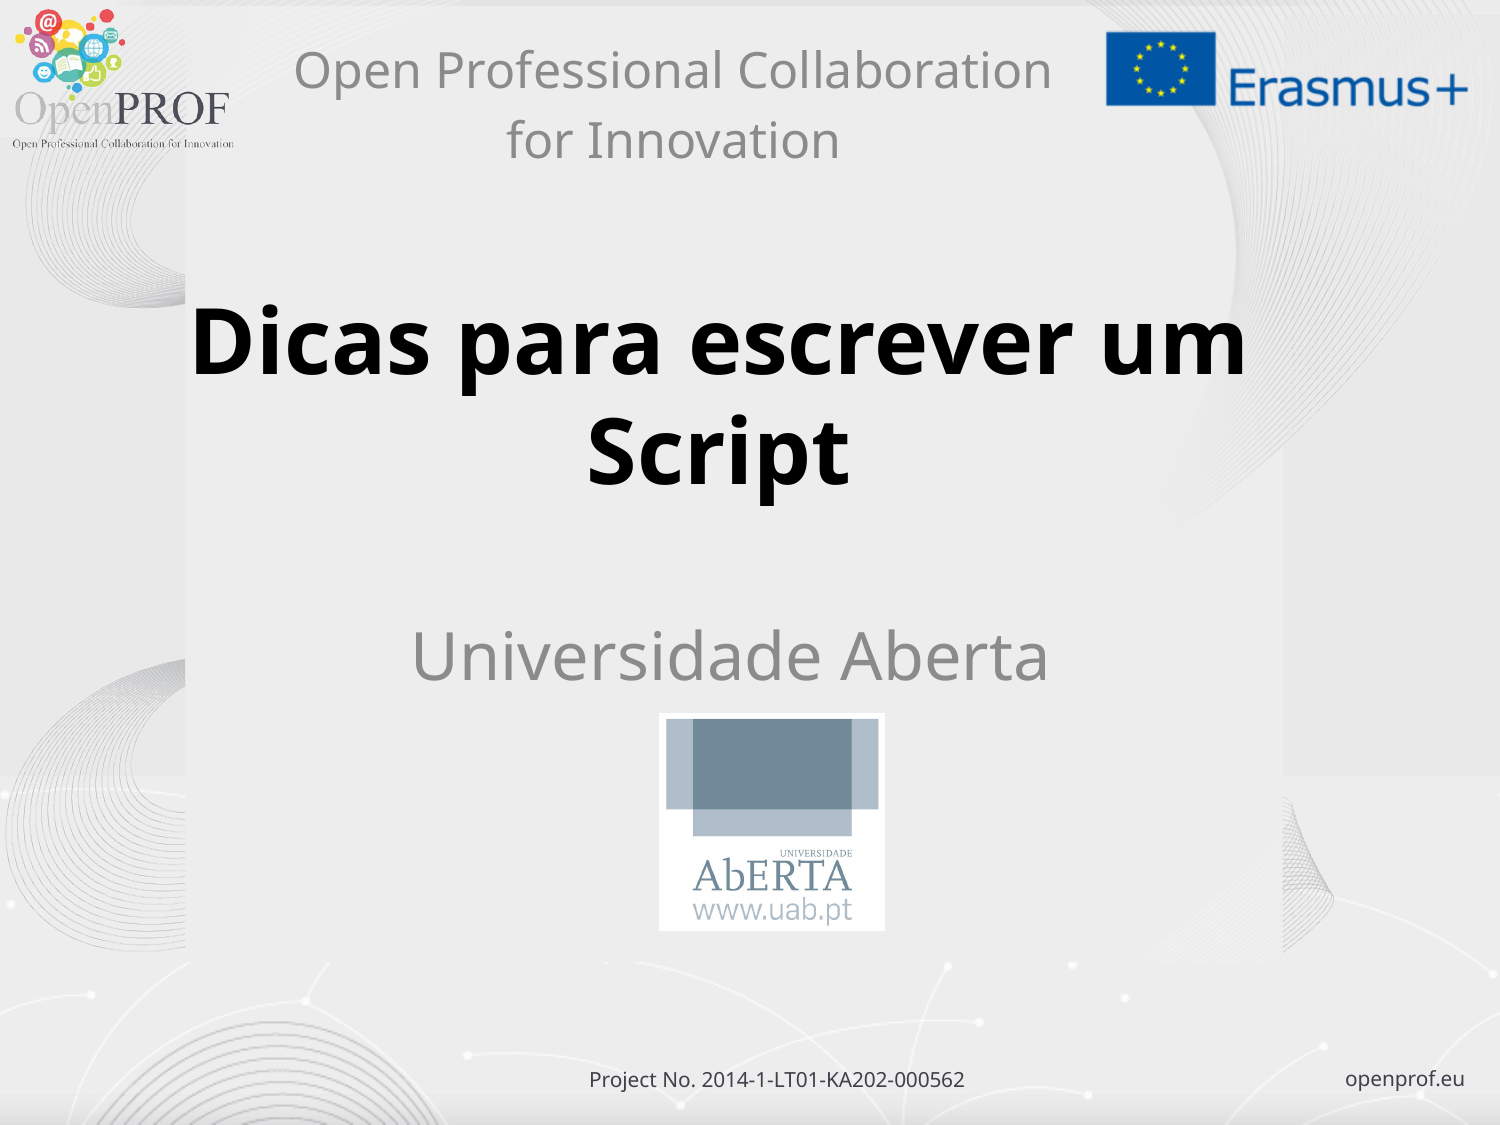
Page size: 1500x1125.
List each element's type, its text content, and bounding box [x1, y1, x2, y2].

picture [0, 0, 1500, 1125]
title Dicas para escrever um Script [134, 198, 1304, 588]
text_box Open Professional Collaboration for Innovation [251, 31, 1110, 156]
subtitle Universidade Aberta [187, 605, 1275, 951]
